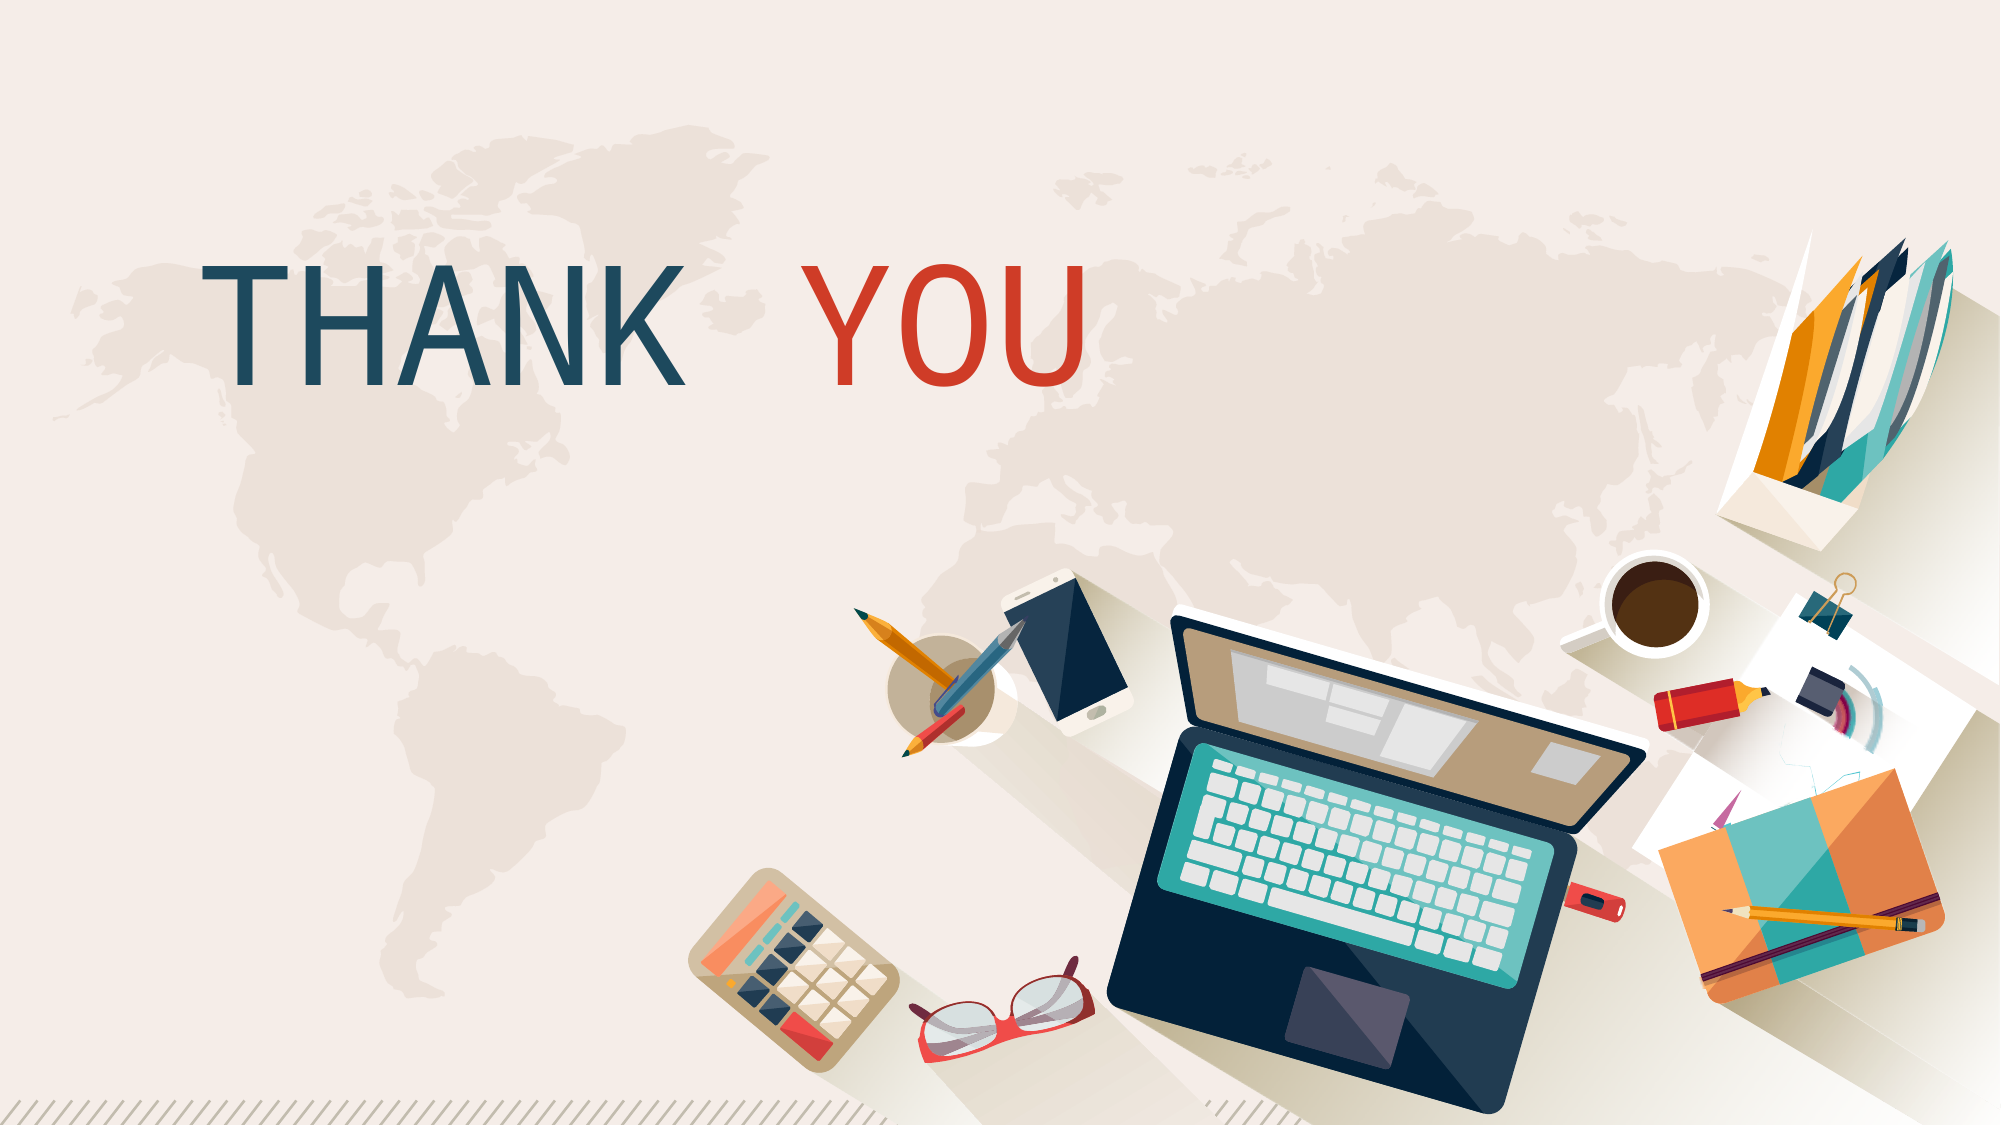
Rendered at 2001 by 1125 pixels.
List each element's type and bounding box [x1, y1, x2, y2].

picture [687, 228, 2000, 1125]
text_box [51, 124, 1949, 1001]
